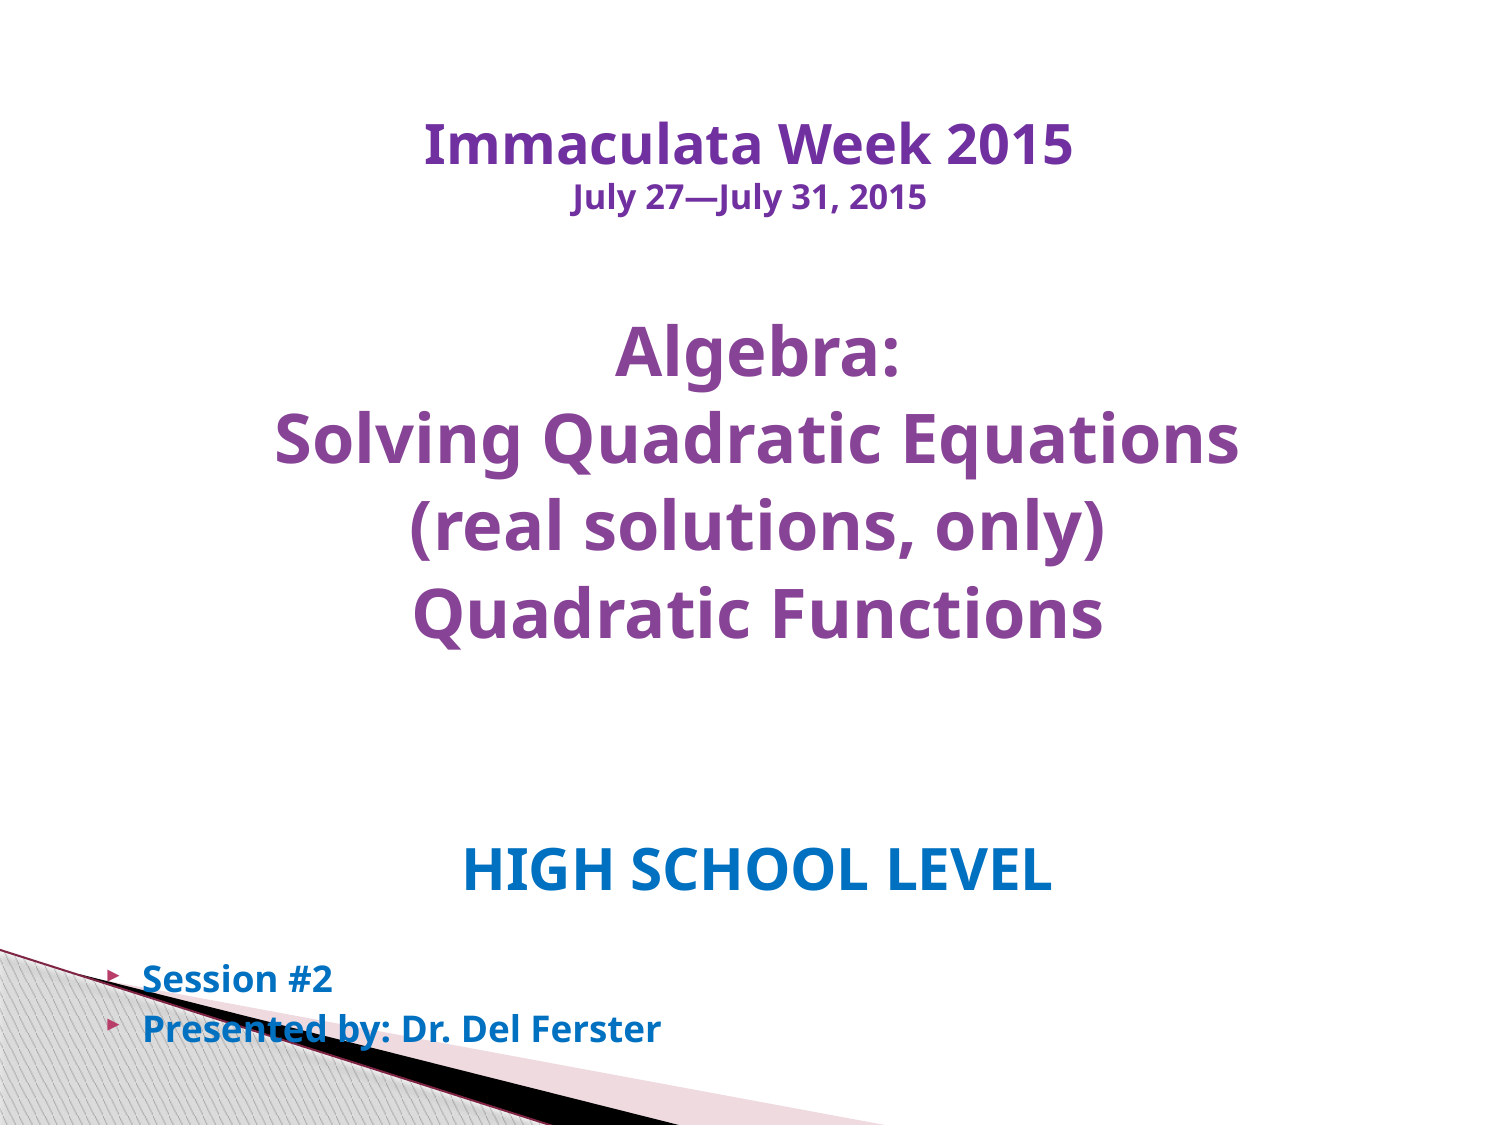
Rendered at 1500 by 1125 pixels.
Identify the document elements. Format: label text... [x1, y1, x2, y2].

title Immaculata Week 2015 July 27—July 31, 2015 [75, 37, 1425, 225]
list Algebra: Solving Quadratic Equations (real solutions, only) Quadratic Functions HIGH SCHOOL LEVEL Session #2 Presented by: Dr. Del Ferster [75, 299, 1425, 1063]
